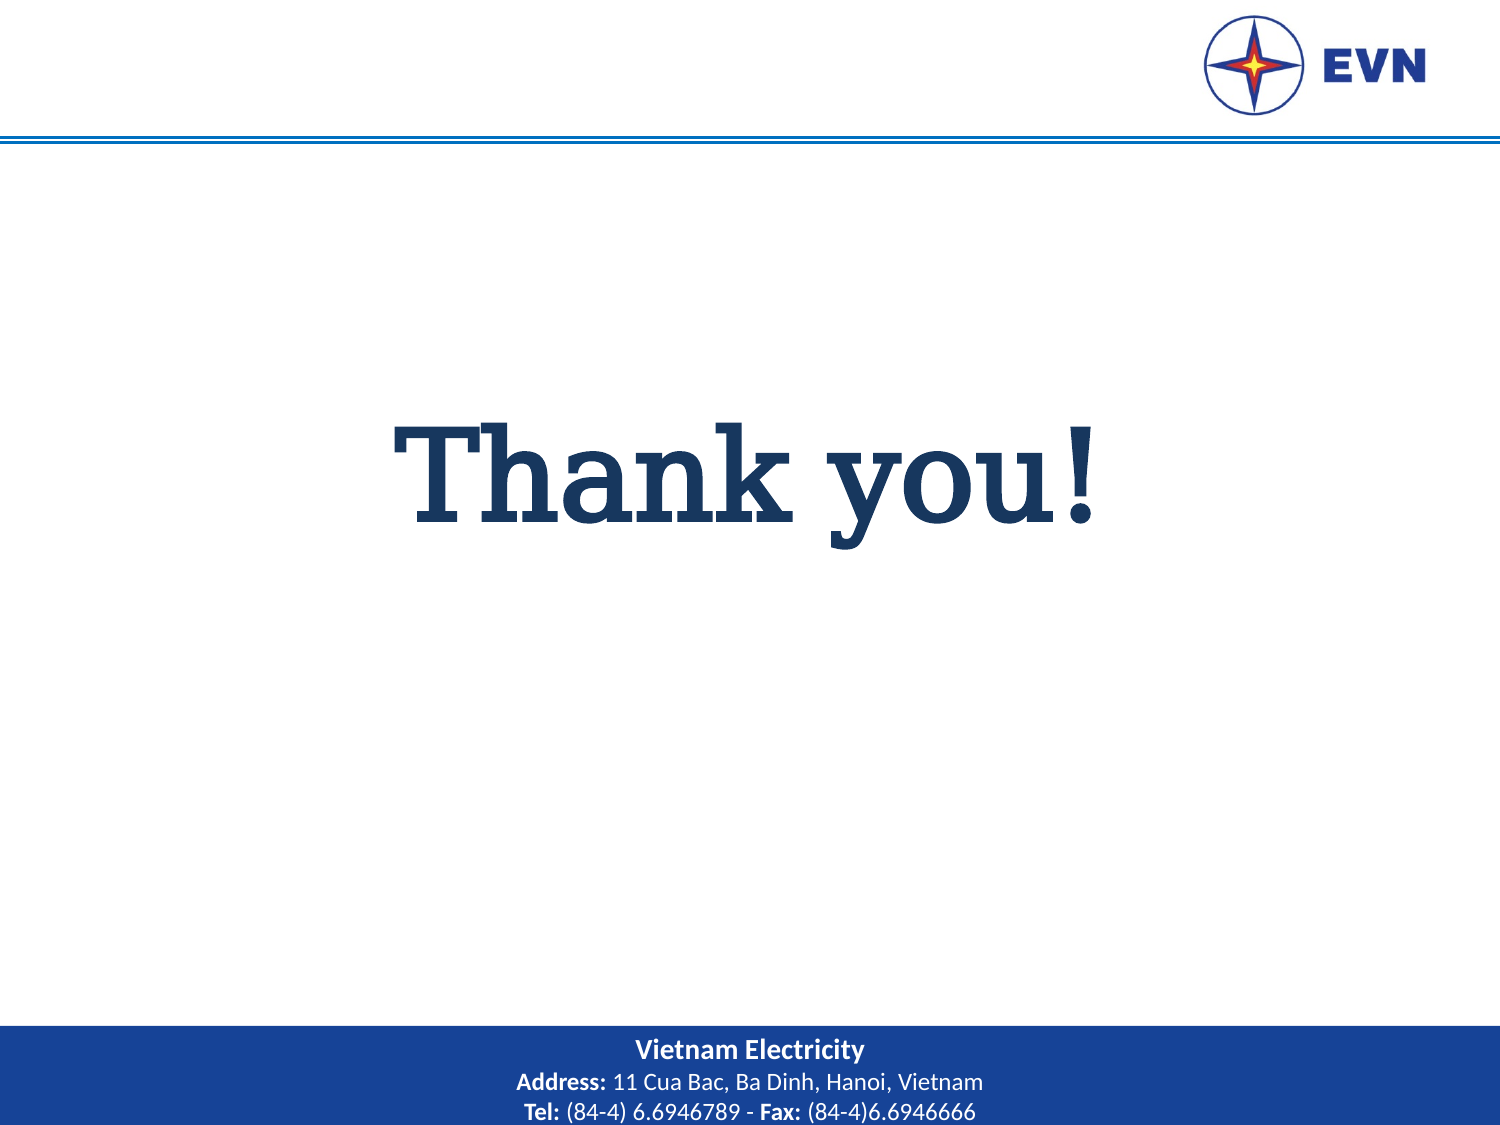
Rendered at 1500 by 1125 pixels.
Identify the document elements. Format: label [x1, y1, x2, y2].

text_box [0, 0, 1500, 137]
text_box [0, 143, 1500, 1125]
text_box [0, 138, 1500, 142]
